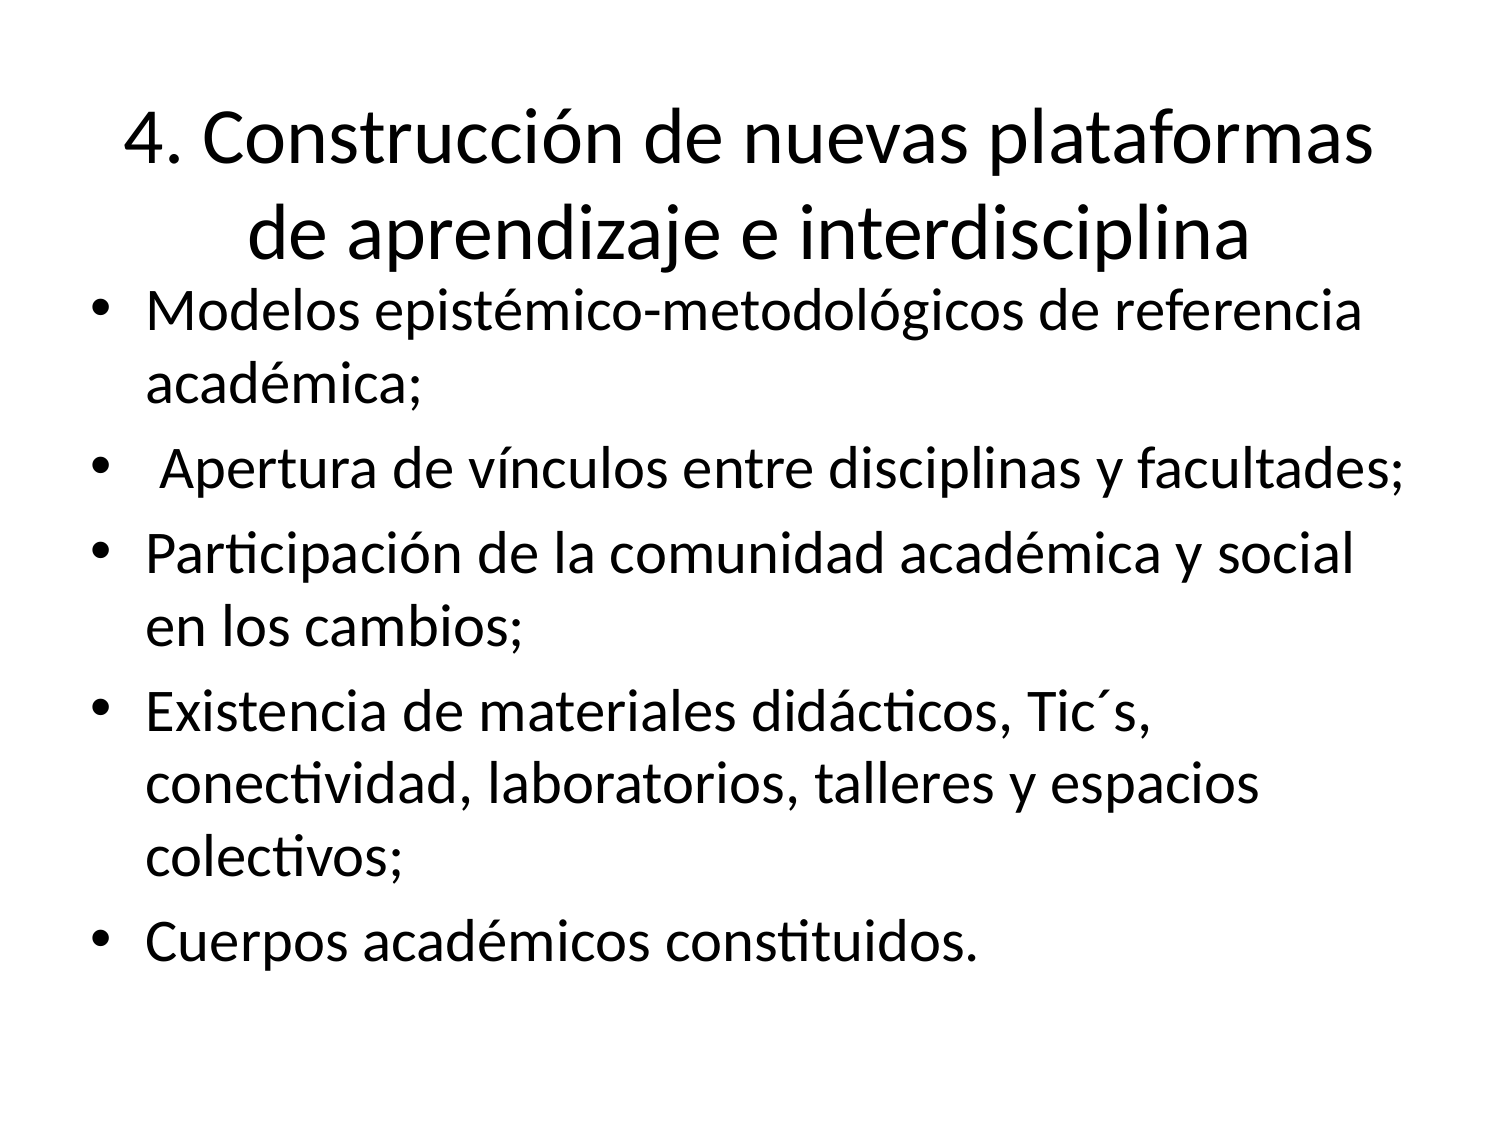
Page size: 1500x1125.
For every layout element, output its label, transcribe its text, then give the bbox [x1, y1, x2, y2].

list Modelos epistémico-metodológicos de referencia académica; Apertura de vínculos entre disciplinas y facultades; Participación de la comunidad académica y social en los cambios; Existencia de materiales didácticos, Tic´s, conectividad, laboratorios, talleres y espacios colectivos; Cuerpos académicos constituidos. [75, 262, 1425, 1005]
title 4. Construcción de nuevas plataformas de aprendizaje e interdisciplina [75, 45, 1425, 262]
